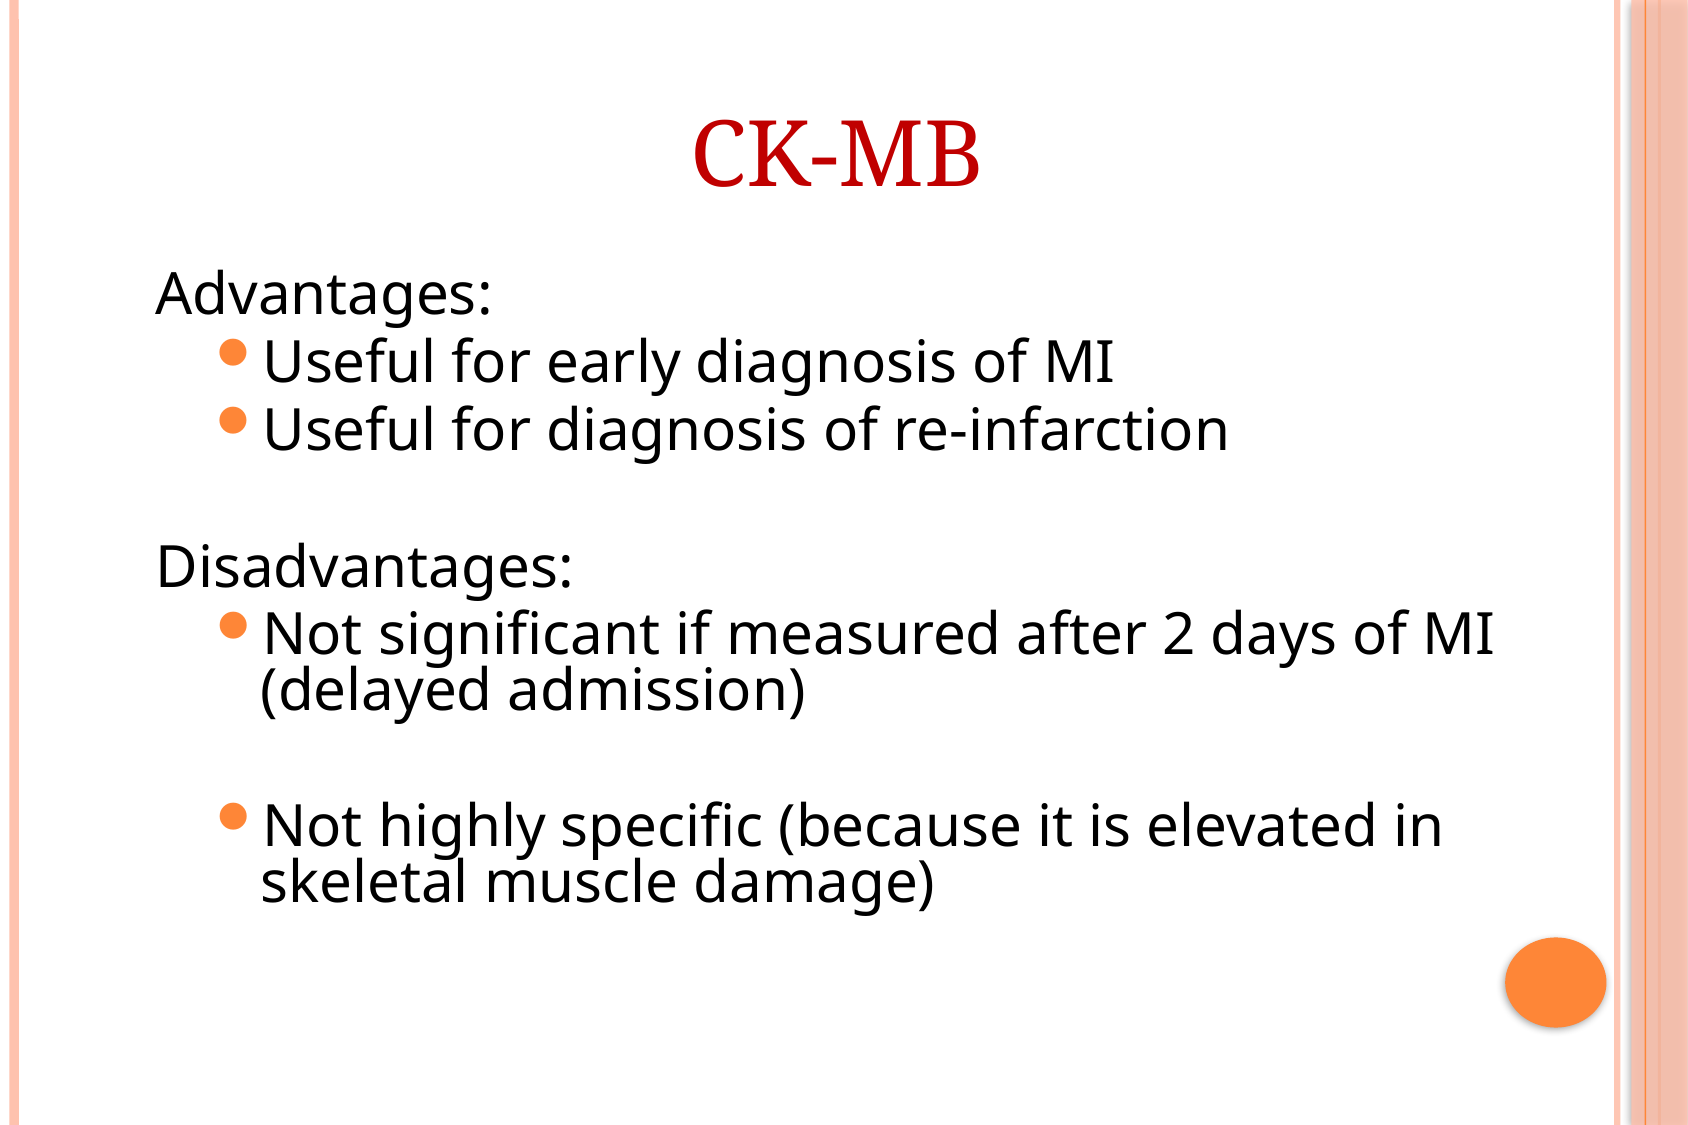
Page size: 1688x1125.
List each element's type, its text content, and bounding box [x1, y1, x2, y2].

list Advantages: Useful for early diagnosis of MI Useful for diagnosis of re-infarction Disadvantages: Not significant if measured after 2 days of MI (delayed admission) Not highly specific (because it is elevated in skeletal muscle damage) [140, 262, 1519, 963]
title CK-MB [347, 75, 1328, 213]
